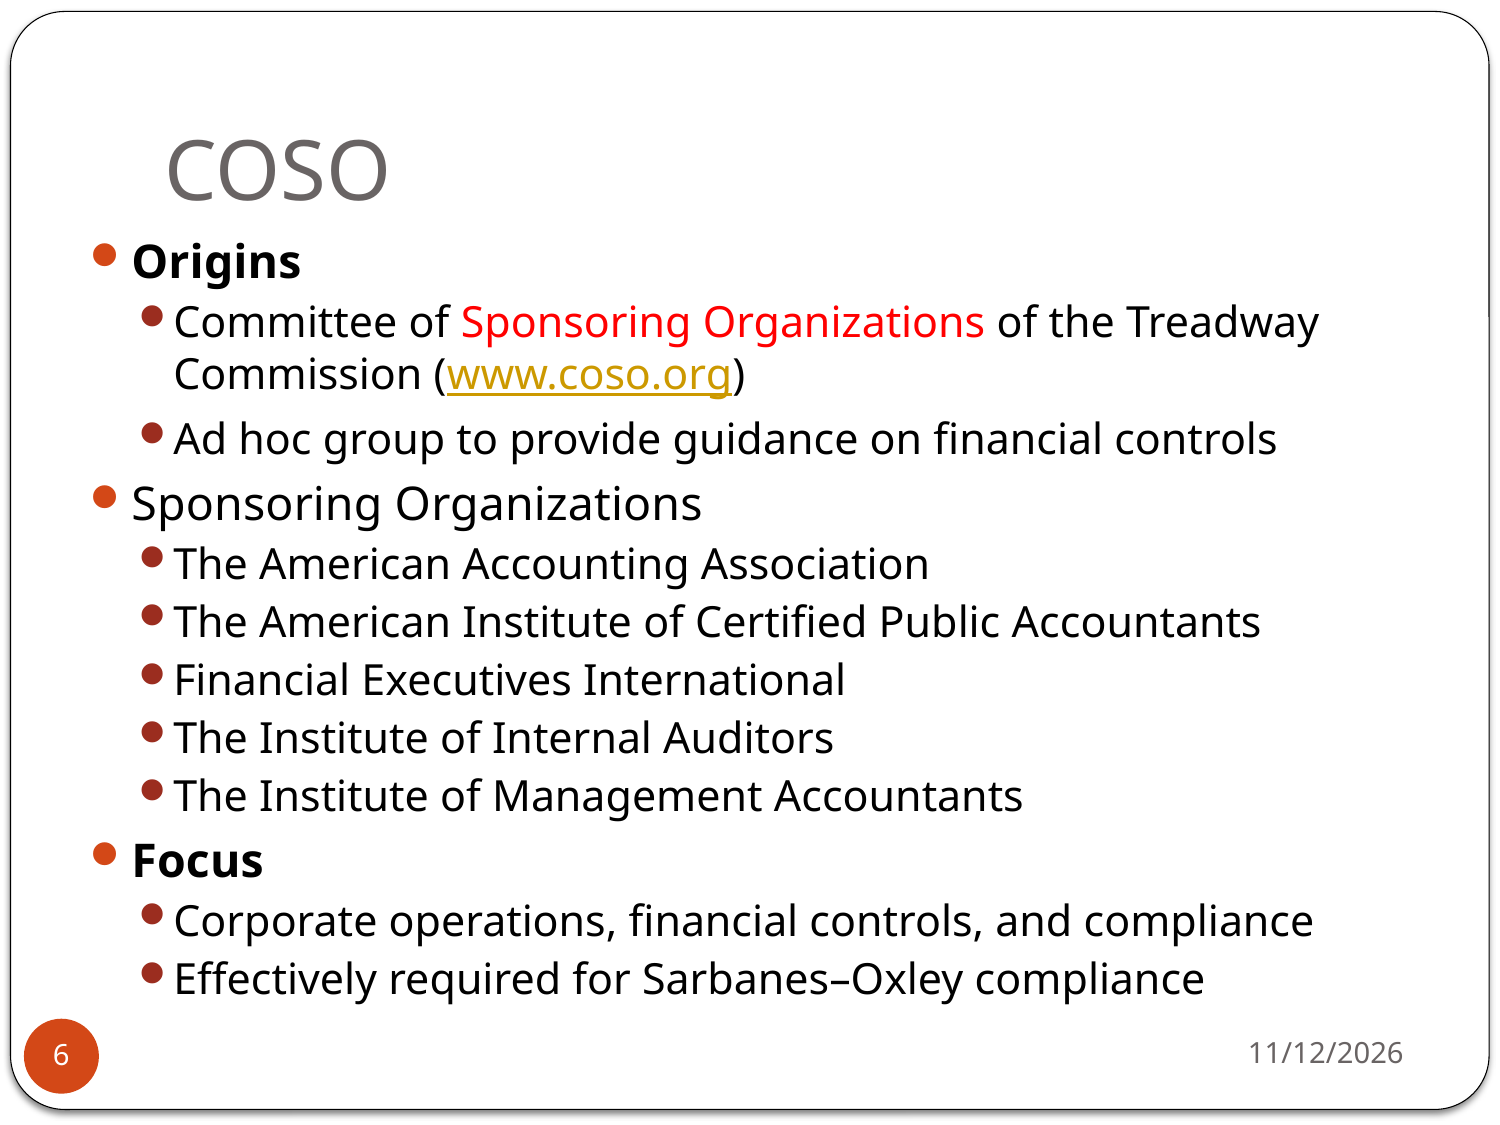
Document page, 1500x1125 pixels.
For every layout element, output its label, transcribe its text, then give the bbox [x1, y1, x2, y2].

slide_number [1012, 1015, 1419, 1094]
slide_number 6 [23, 1018, 99, 1094]
list Origins Committee of Sponsoring Organizations of the Treadway Commission (www.coso.org) Ad hoc group to provide guidance on financial controls Sponsoring Organizations The American Accounting Association The American Institute of Certified Public Accountants Financial Executives International The Institute of Internal Auditors The Institute of Management Accountants Focus Corporate operations, financial controls, and compliance Effectively required for Sarbanes–Oxley compliance [75, 224, 1425, 1025]
title COSO [150, 45, 1425, 224]
